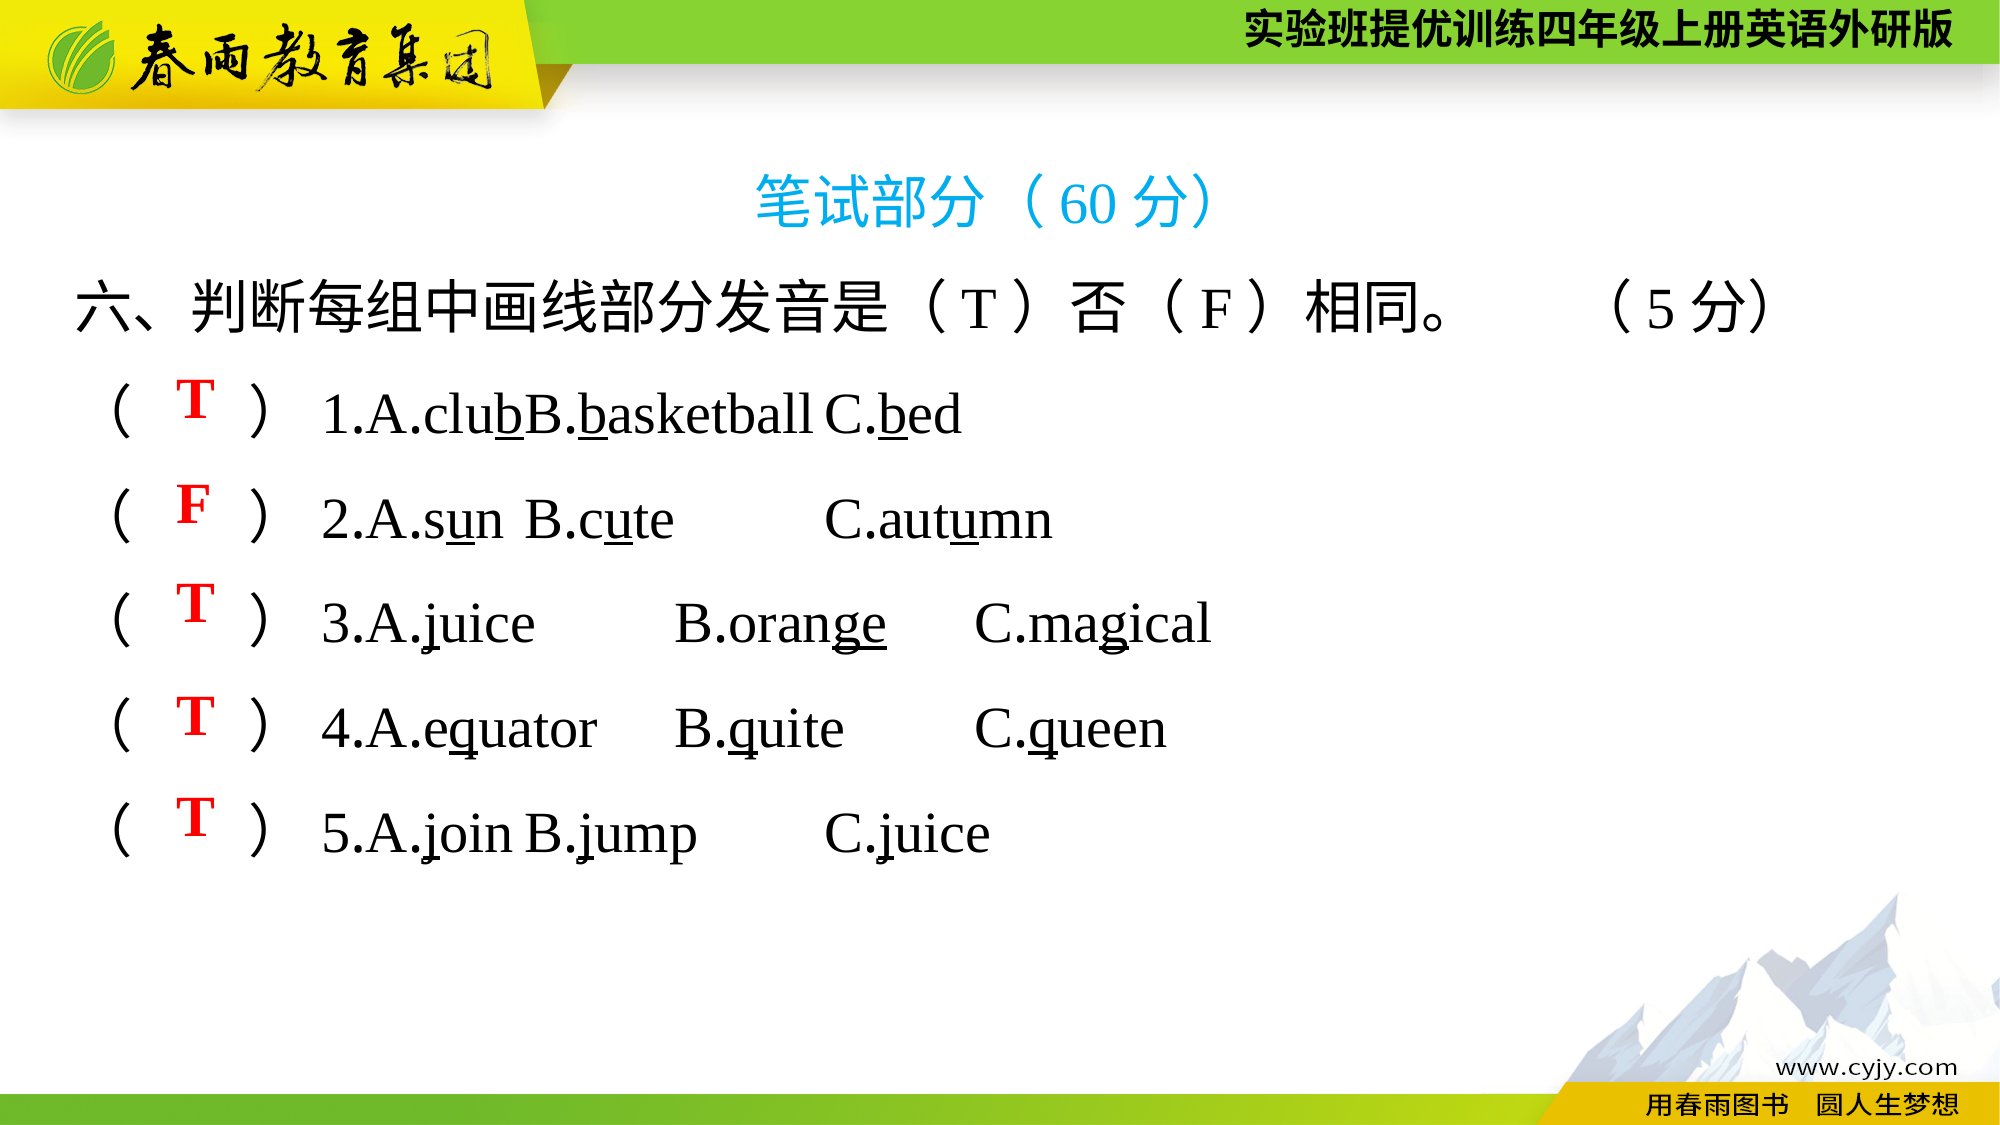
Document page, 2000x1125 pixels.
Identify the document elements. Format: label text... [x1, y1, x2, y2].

text_box T [161, 770, 231, 856]
text_box F [161, 457, 227, 543]
text_box T [161, 557, 231, 642]
picture [0, 0, 2000, 1125]
list 笔试部分（60分） 六、判断每组中画线部分发音是（T）否（F）相同。 （5分） （ ）1.A.club B.basketball C.bed （ ）2.A.sun B.cute C.autumn （ ）3.A.juice B.orange C.magical （ ）4.A.equator B.quite C.queen （ ）5.A.join B.jump C.juice [59, 122, 1944, 867]
text_box T [161, 669, 231, 755]
text_box T [161, 352, 231, 438]
